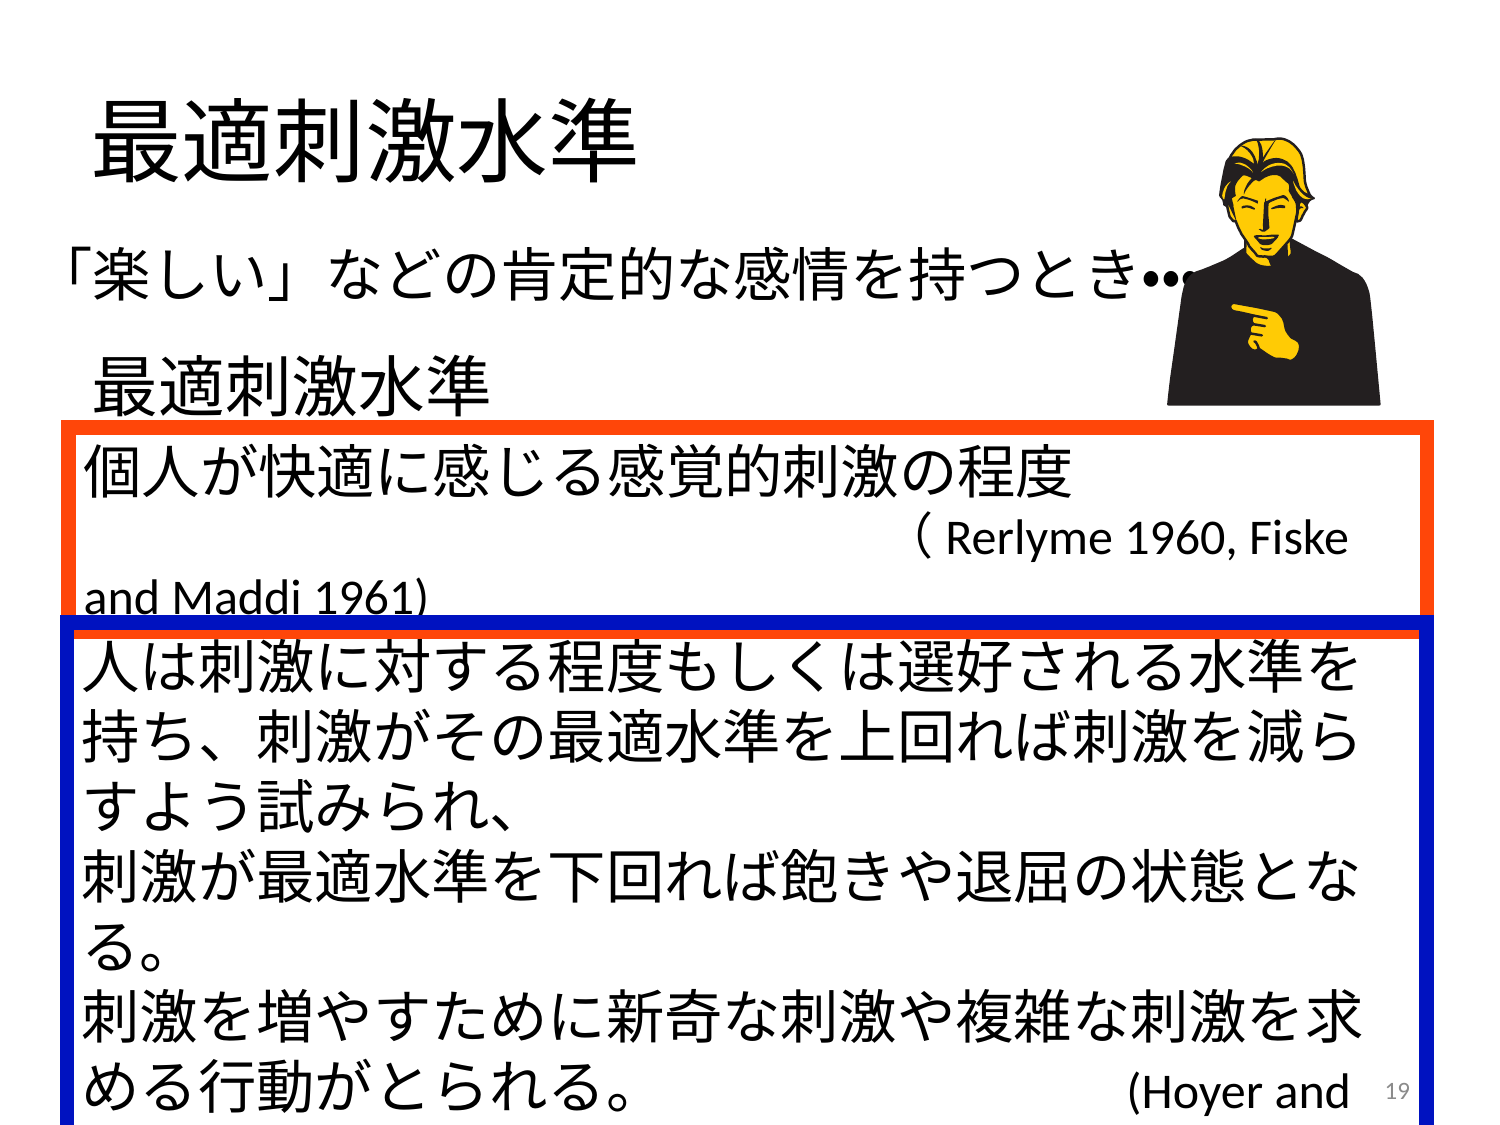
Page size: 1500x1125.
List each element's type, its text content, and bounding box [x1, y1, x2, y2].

text_box 「楽しい」などの肯定的な感情を持つとき・・・ [19, 230, 1161, 316]
text_box 最適刺激水準 [76, 337, 508, 433]
text_box 人は刺激に対する程度もしくは選好される水準を持ち、刺激がその最適水準を上回れば刺激を減らすよう試みられ、 刺激が最適水準を下回れば飽きや退屈の状態となる。 刺激を増やすために新奇な刺激や複雑な刺激を求める行動がとられる。 (Hoyer and Redgway 1984) [67, 622, 1427, 1125]
picture [1166, 136, 1382, 407]
title 最適刺激水準 [75, 45, 1425, 233]
text_box 個人が快適に感じる感覚的刺激の程度 （Rerlyme 1960, Fiske and Maddi 1961) [68, 427, 1428, 633]
slide_number 19 [1074, 1059, 1425, 1120]
